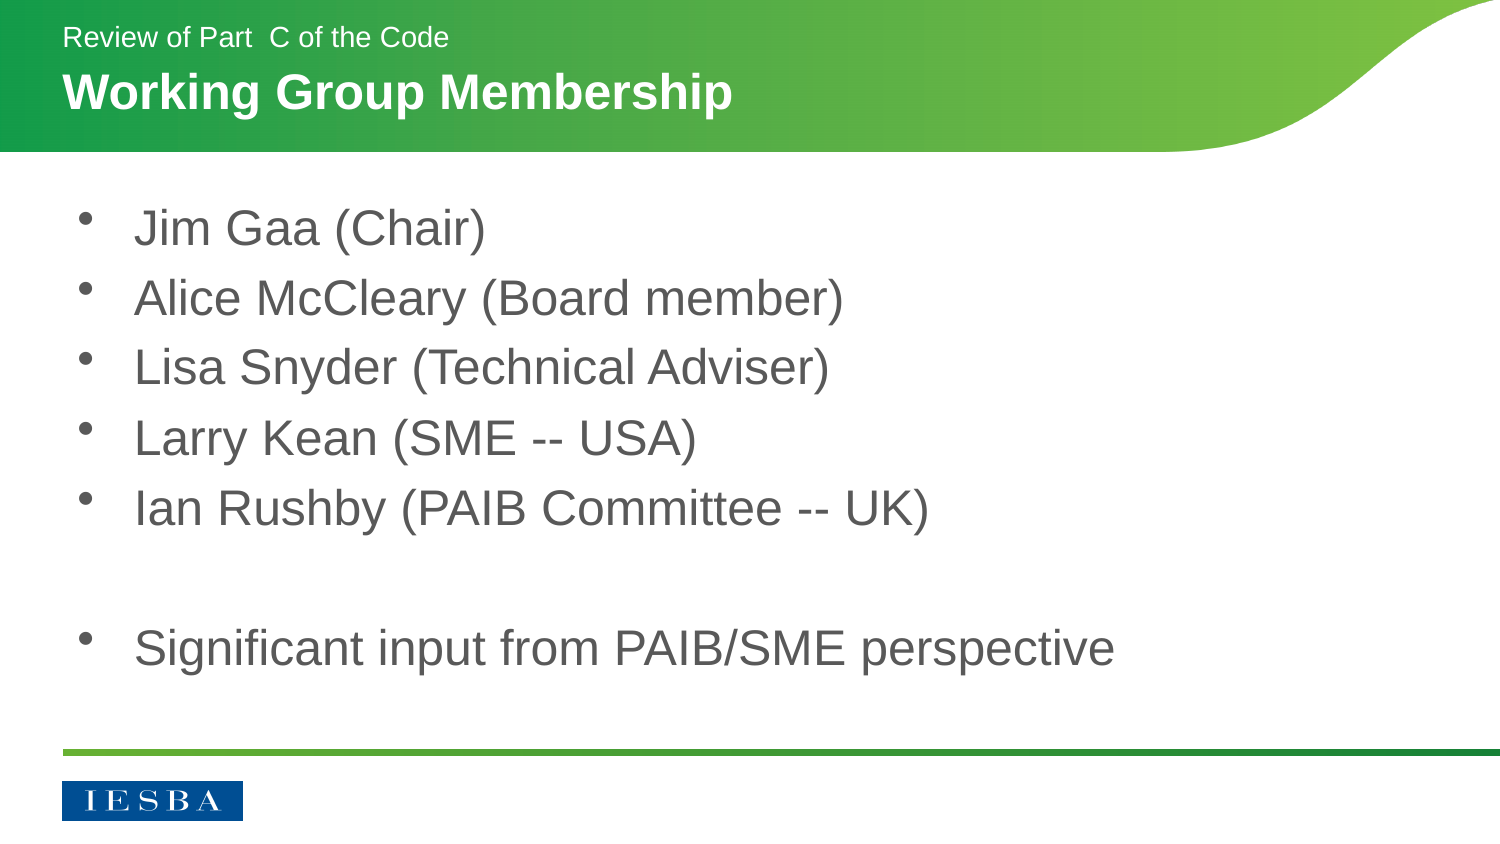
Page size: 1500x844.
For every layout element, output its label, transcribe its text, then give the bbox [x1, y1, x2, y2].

subtitle Review of Part C of the Code [62, 18, 500, 47]
title Working Group Membership [62, 56, 1300, 122]
list Jim Gaa (Chair) Alice McCleary (Board member) Lisa Snyder (Technical Adviser) Larry Kean (SME -- USA) Ian Rushby (PAIB Committee -- UK) Significant input from PAIB/SME perspective [62, 187, 1450, 694]
picture [0, 0, 1497, 152]
picture [62, 781, 243, 821]
